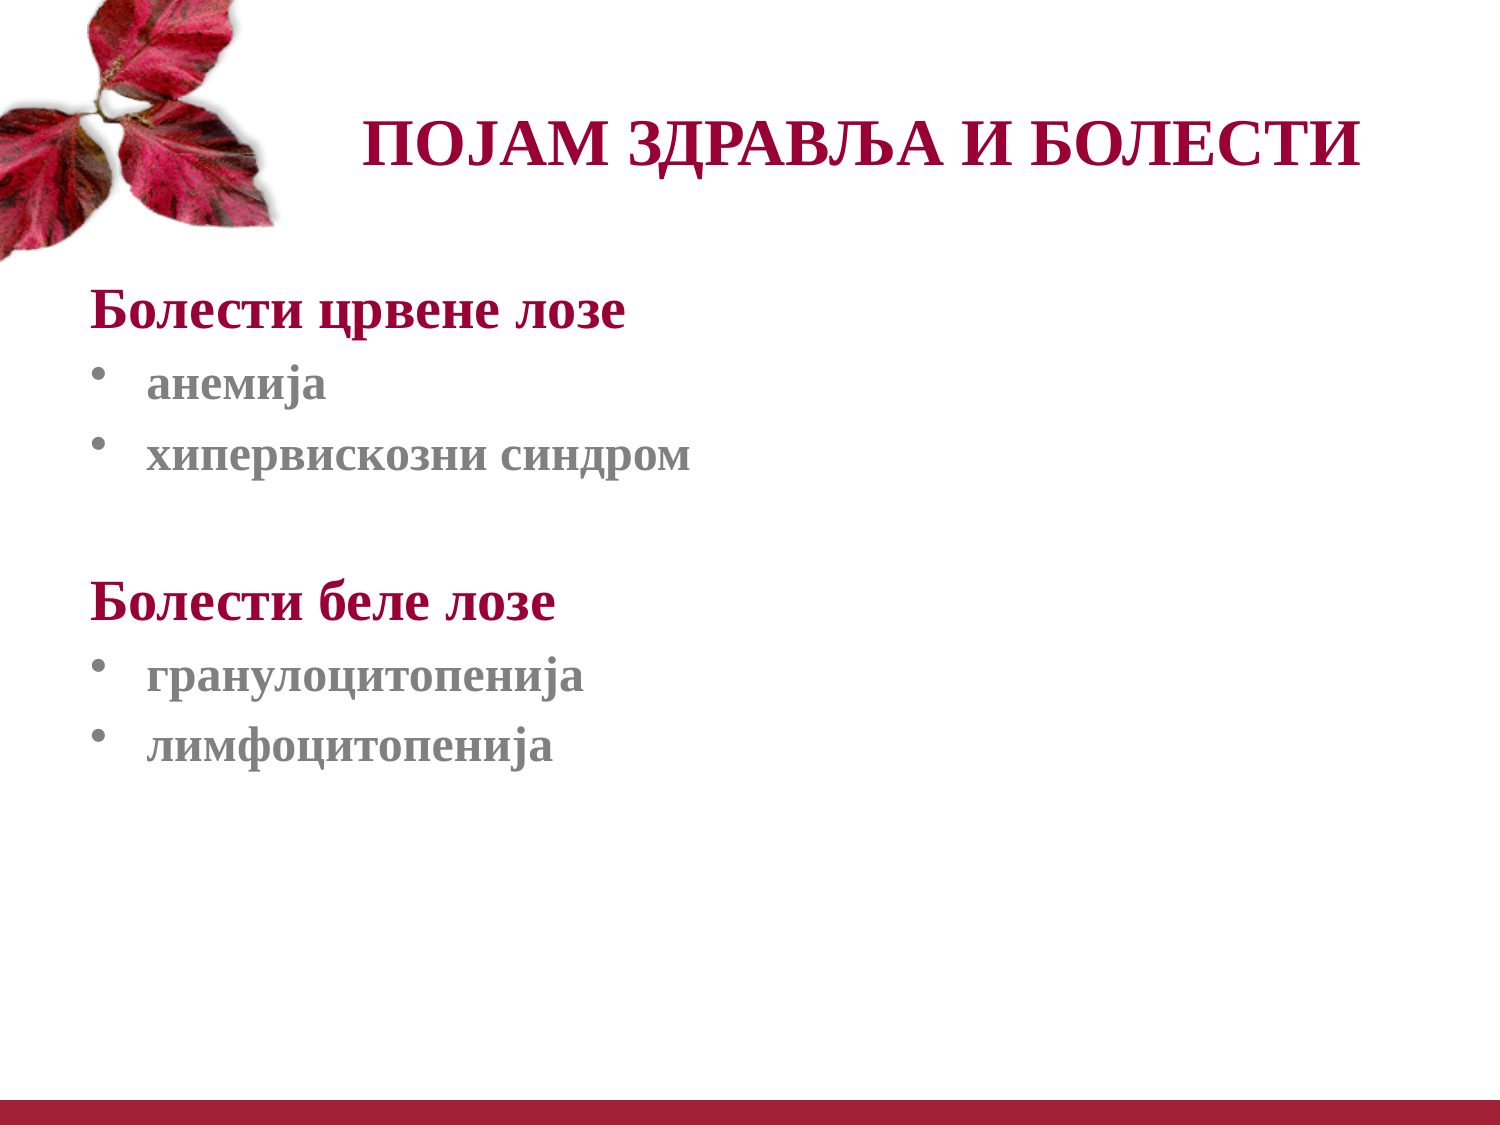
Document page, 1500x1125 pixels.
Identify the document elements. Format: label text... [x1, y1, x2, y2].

list Болести црвене лозе анемија хипервискозни синдром Болести беле лозе гранулоцитопенија лимфоцитопенија [74, 262, 1426, 1006]
title ПОЈАМ ЗДРАВЉА И БОЛЕСТИ [289, 44, 1436, 233]
picture [0, 0, 295, 273]
